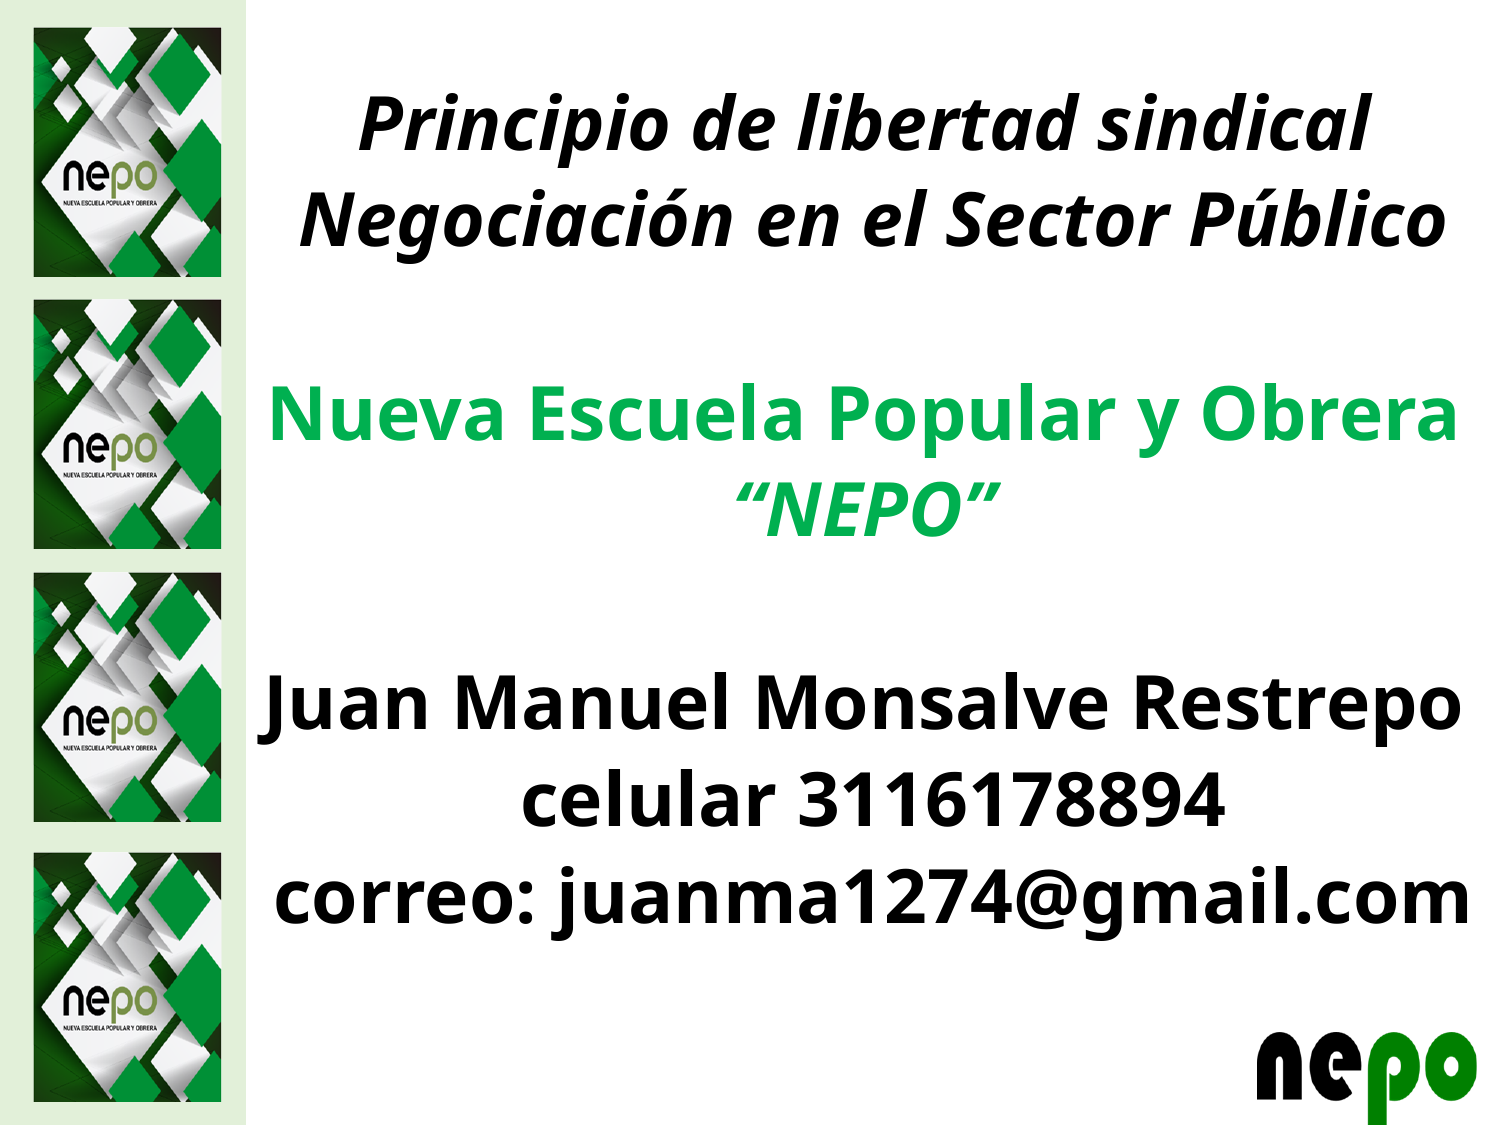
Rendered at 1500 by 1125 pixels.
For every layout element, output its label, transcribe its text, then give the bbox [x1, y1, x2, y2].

picture [0, 0, 246, 1125]
list Principio de libertad sindical Negociación en el Sector Público Nueva Escuela Popular y Obrera “NEPO” Juan Manuel Monsalve Restrepo celular 3116178894 correo: juanma1274@gmail.com [230, 78, 1500, 1000]
picture [1257, 1032, 1477, 1125]
